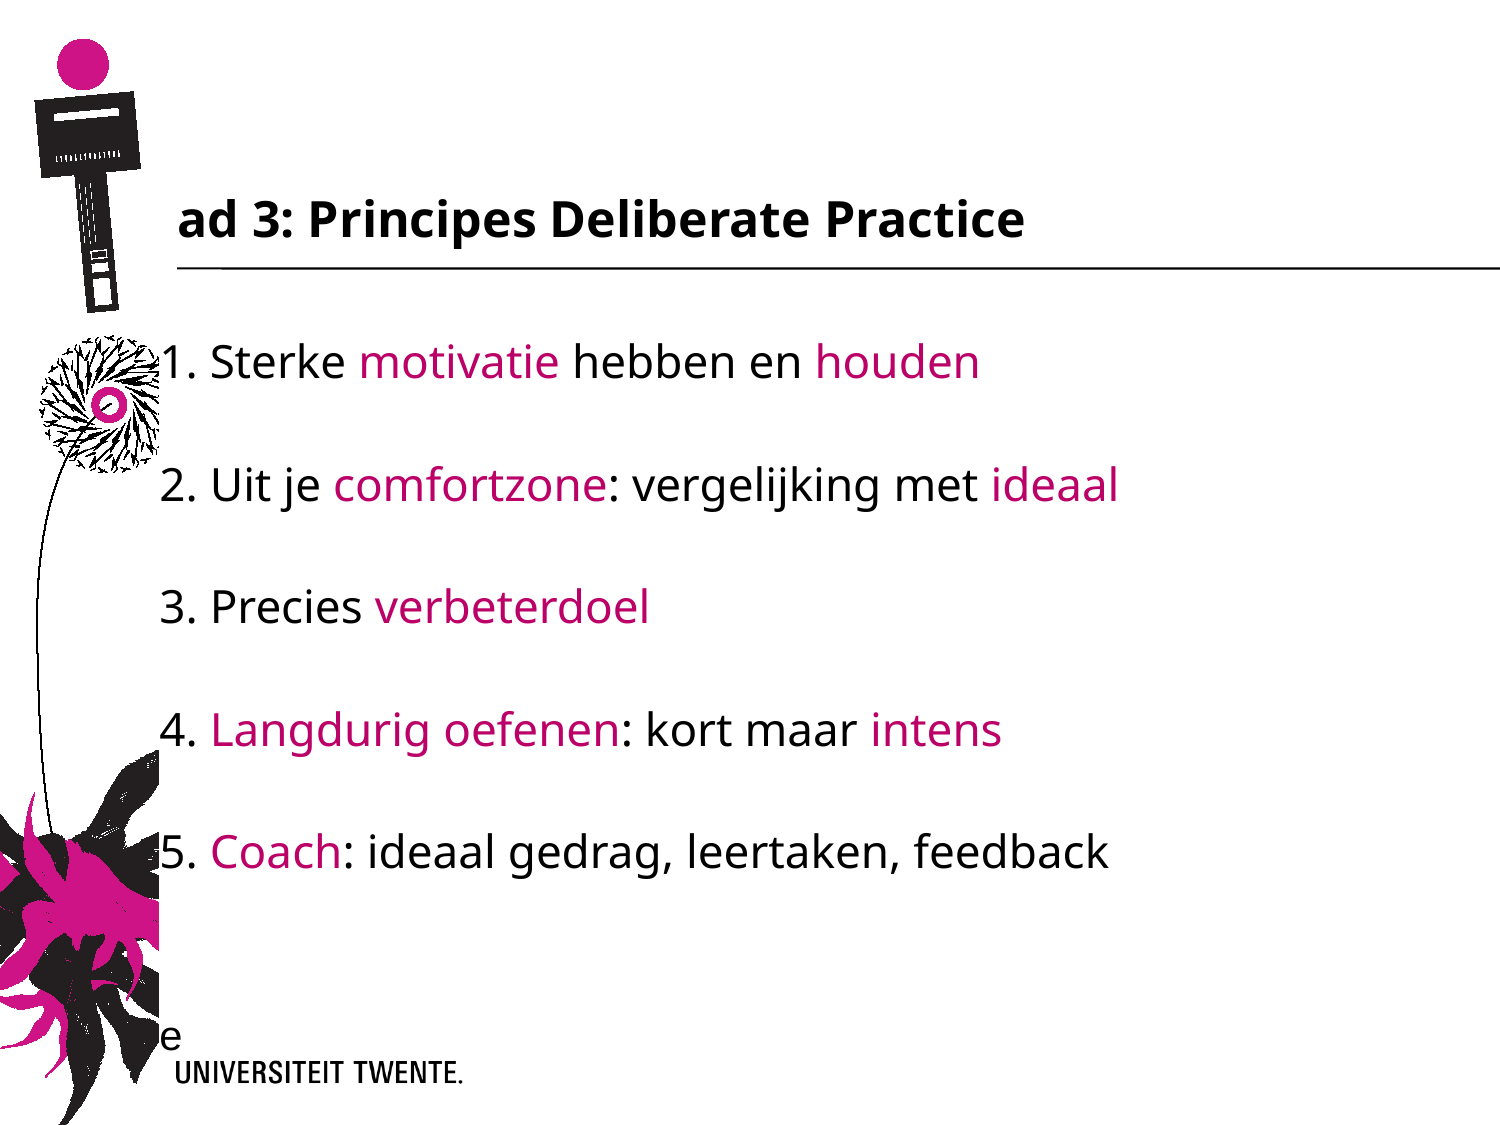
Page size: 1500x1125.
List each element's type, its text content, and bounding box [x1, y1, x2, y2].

title ad 3: Principes Deliberate Practice [177, 59, 1458, 248]
picture [0, 0, 482, 1125]
list 1. Sterke motivatie hebben en houden 2. Uit je comfortzone: vergelijking met ideaal 3. Precies verbeterdoel 4. Langdurig oefenen: kort maar intens 5. Coach: ideaal gedrag, leertaken, feedback e [162, 267, 1440, 921]
